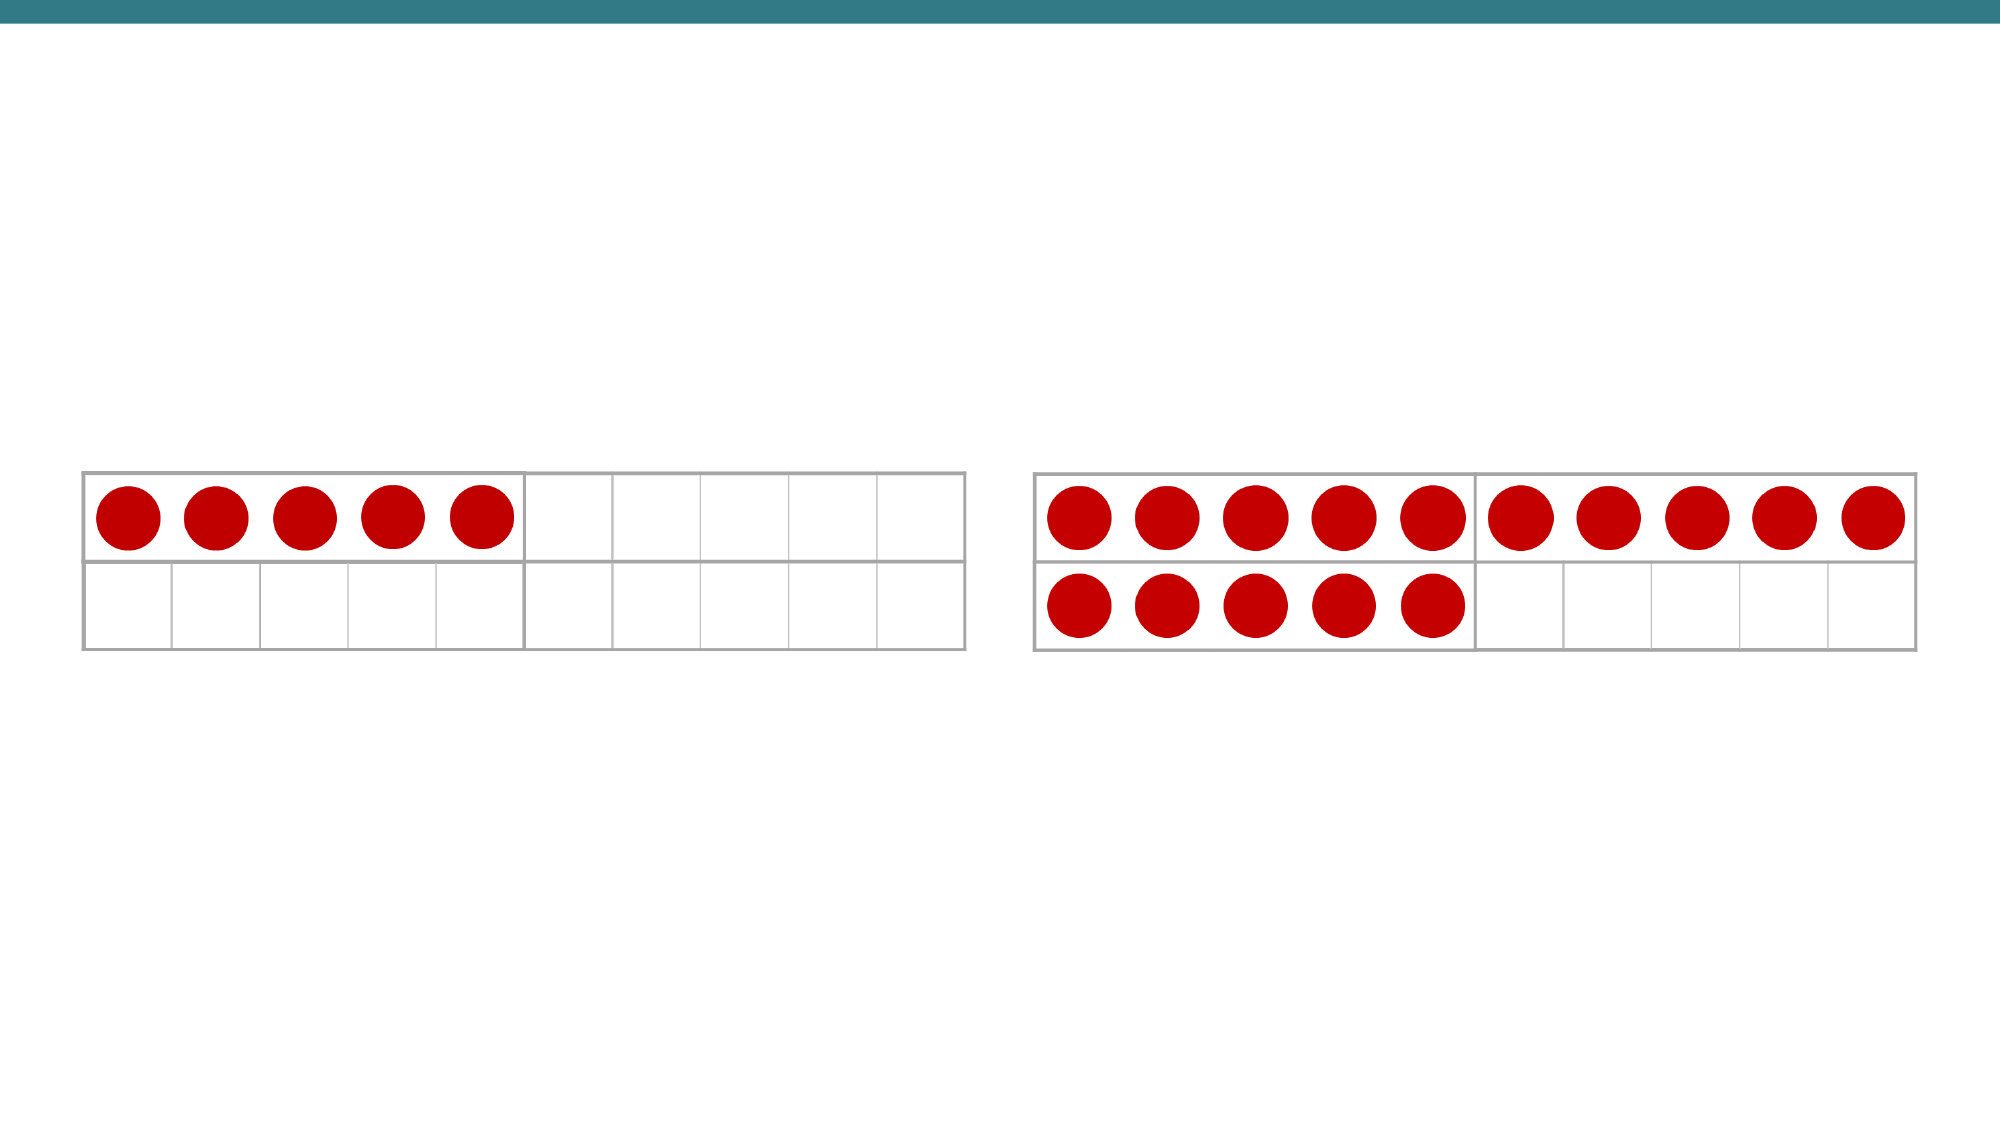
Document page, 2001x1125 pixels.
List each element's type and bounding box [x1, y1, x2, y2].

picture [1032, 471, 1919, 654]
picture [81, 471, 968, 654]
